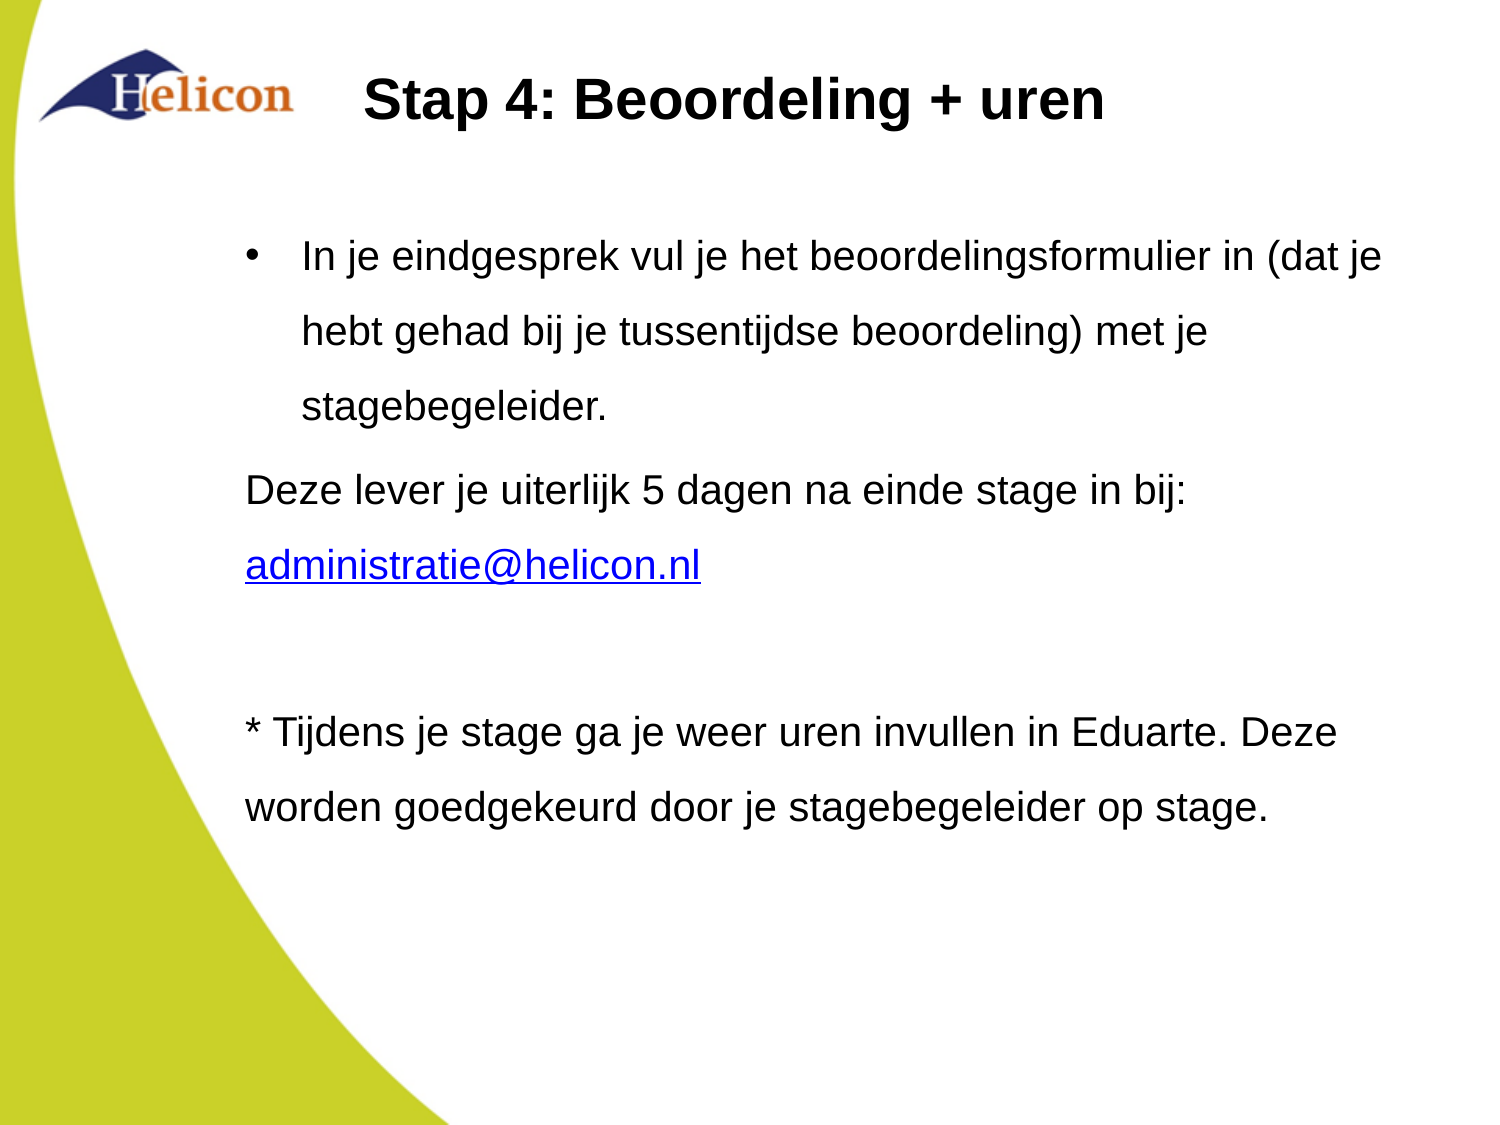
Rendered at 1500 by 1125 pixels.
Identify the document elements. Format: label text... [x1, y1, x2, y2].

list In je eindgesprek vul je het beoordelingsformulier in (dat je hebt gehad bij je tussentijdse beoordeling) met je stagebegeleider. Deze lever je uiterlijk 5 dagen na einde stage in bij: administratie@helicon.nl * Tijdens je stage ga je weer uren invullen in Eduarte. Deze worden goedgekeurd door je stagebegeleider op stage. [230, 196, 1471, 1005]
picture [0, 0, 1500, 1125]
title Stap 4: Beoordeling + uren [348, 42, 1439, 149]
